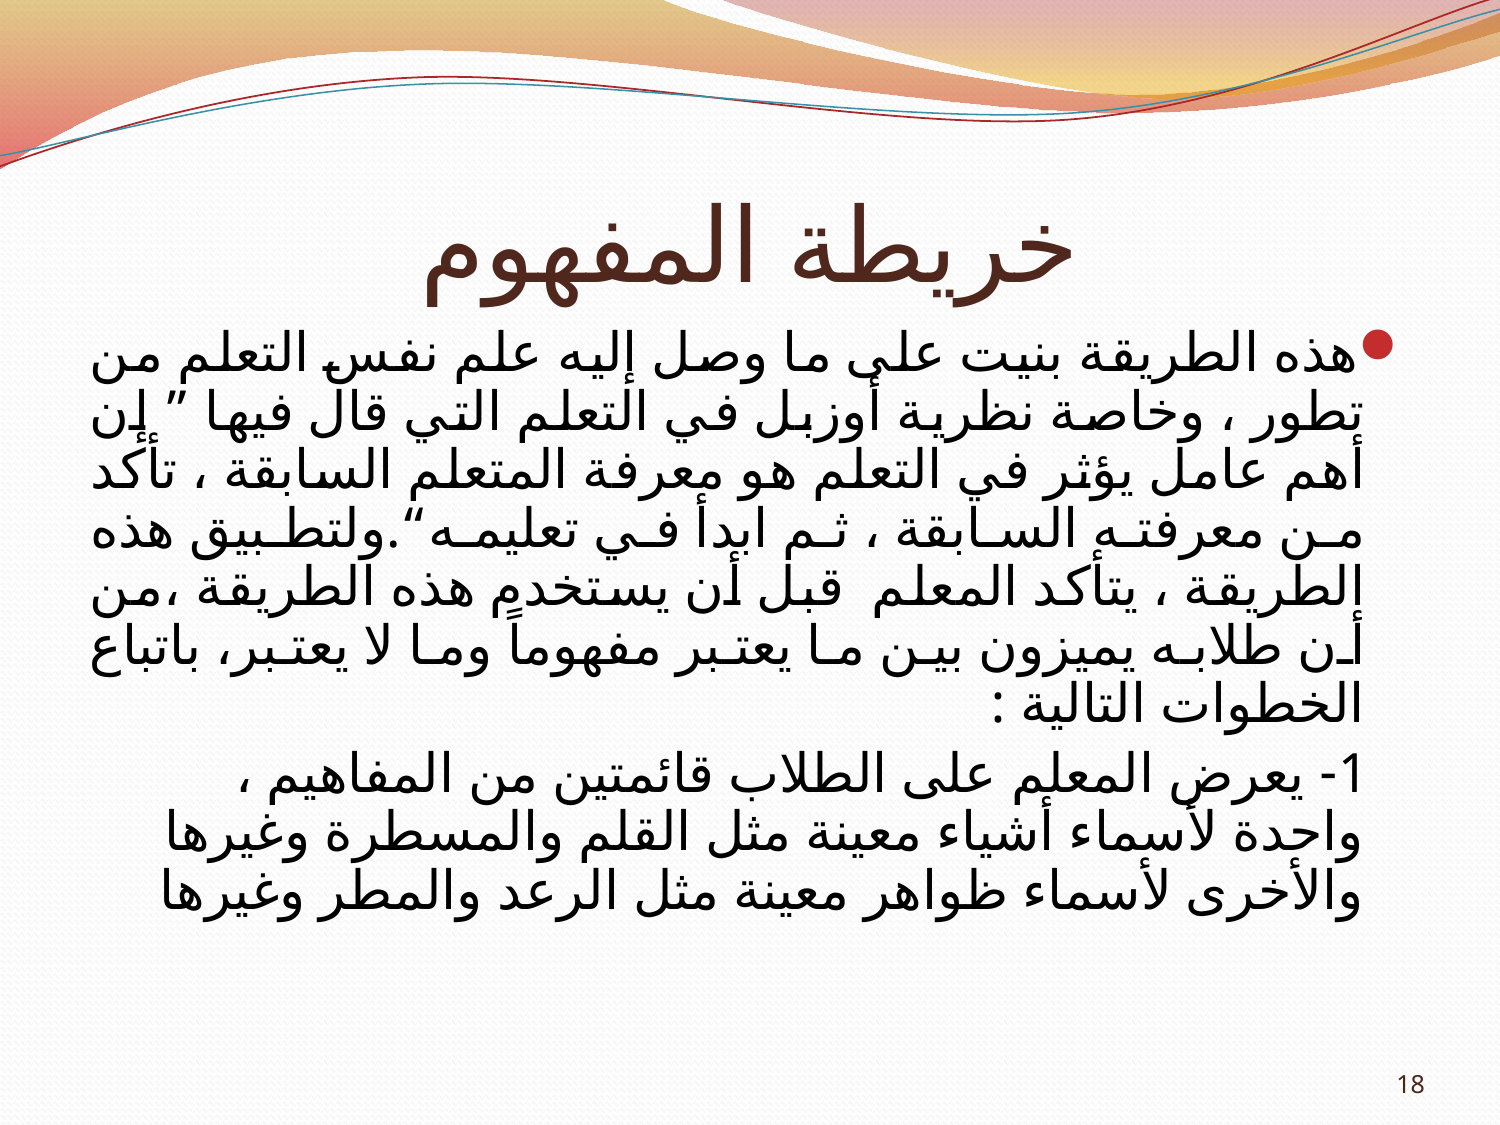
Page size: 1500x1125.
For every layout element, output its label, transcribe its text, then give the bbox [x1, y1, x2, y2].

slide_number 18 [1299, 1042, 1425, 1103]
list هذه الطريقة بنيت على ما وصل إليه علم نفس التعلم من تطور ، وخاصة نظرية أوزبل في التعلم التي قال فيها ” إن أهم عامل يؤثر في التعلم هو معرفة المتعلم السابقة ، تأكد من معرفته السابقة ، ثم ابدأ في تعليمه“.ولتطبيق هذه الطريقة ، يتأكد المعلم قبل أن يستخدم هذه الطريقة ،من أن طلابه يميزون بين ما يعتبر مفهوماً وما لا يعتبر، باتباع الخطوات التالية : 1- يعرض المعلم على الطلاب قائمتين من المفاهيم ، واحدة لأسماء أشياء معينة مثل القلم والمسطرة وغيرها والأخرى لأسماء ظواهر معينة مثل الرعد والمطر وغيرها [75, 317, 1425, 1038]
title خريطة المفهوم [75, 115, 1425, 303]
